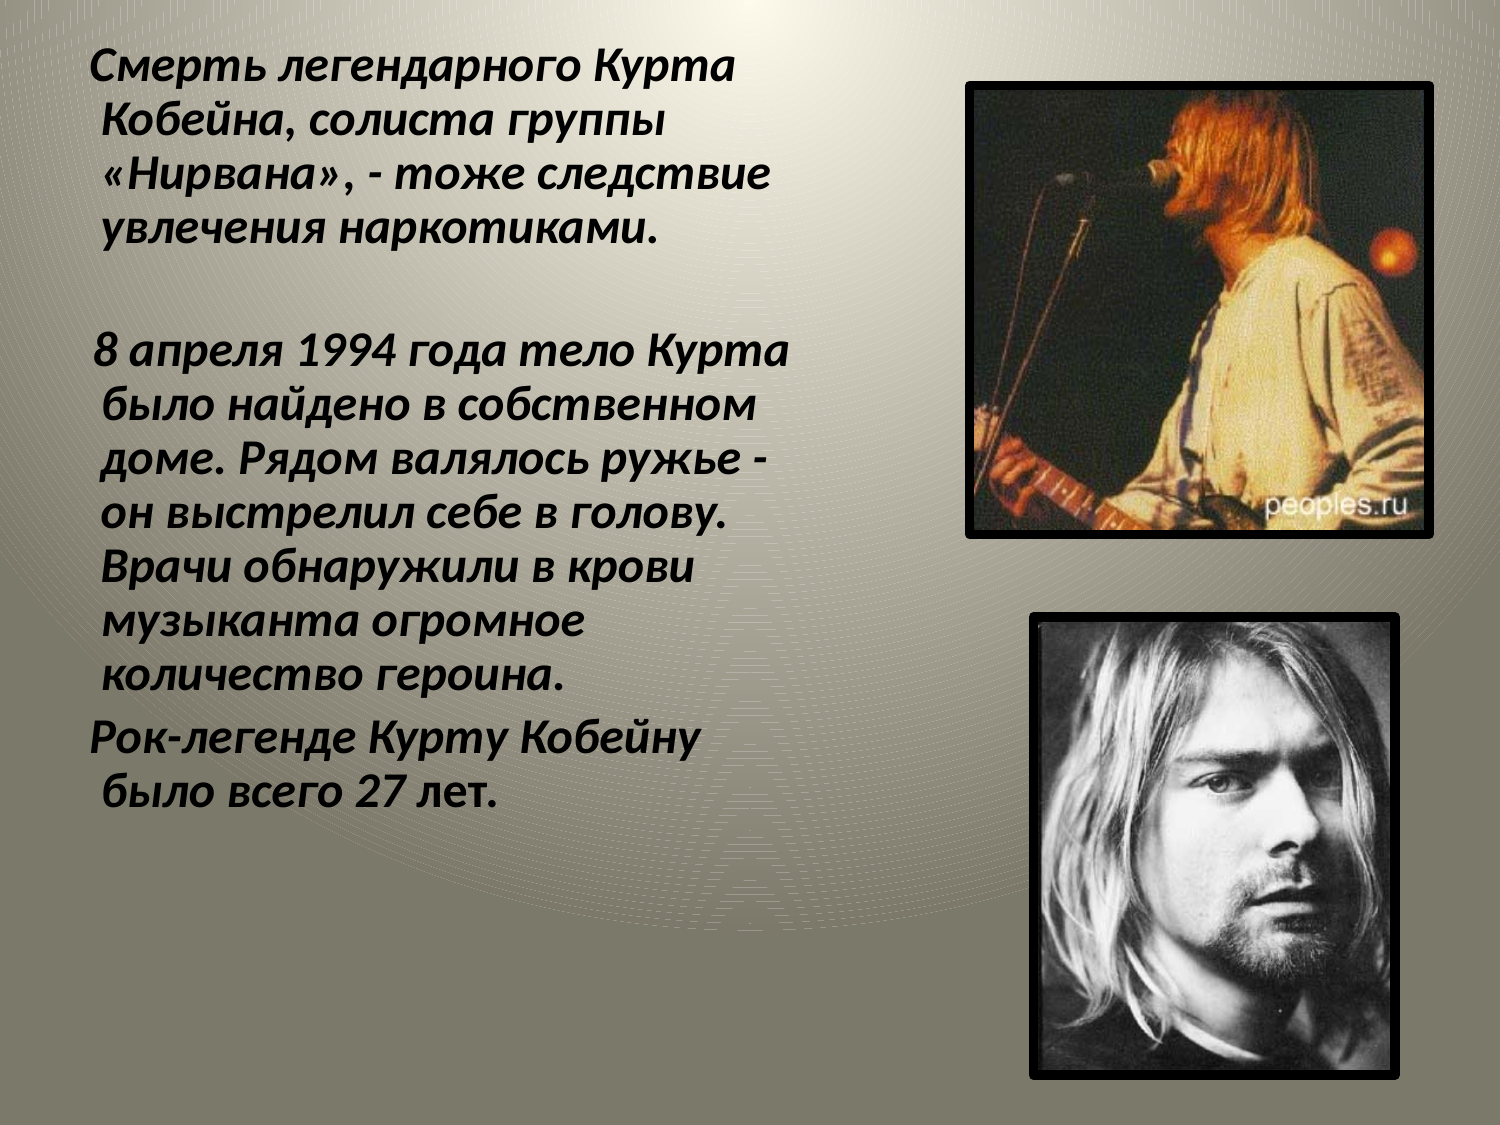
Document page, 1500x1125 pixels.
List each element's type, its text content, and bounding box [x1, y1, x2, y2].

list Смерть легендарного Курта Кобейна, солиста группы «Нирвана», - тоже следствие увлечения наркотиками. 8 апреля 1994 года тело Курта было найдено в собственном доме. Рядом валялось ружье - он выстрелил себе в голову. Врачи обнаружили в крови музыканта огромное количество героина. Рок-легенде Курту Кобейну было всего 27 лет. [29, 31, 821, 1083]
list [1037, 621, 1391, 1071]
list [974, 89, 1425, 530]
